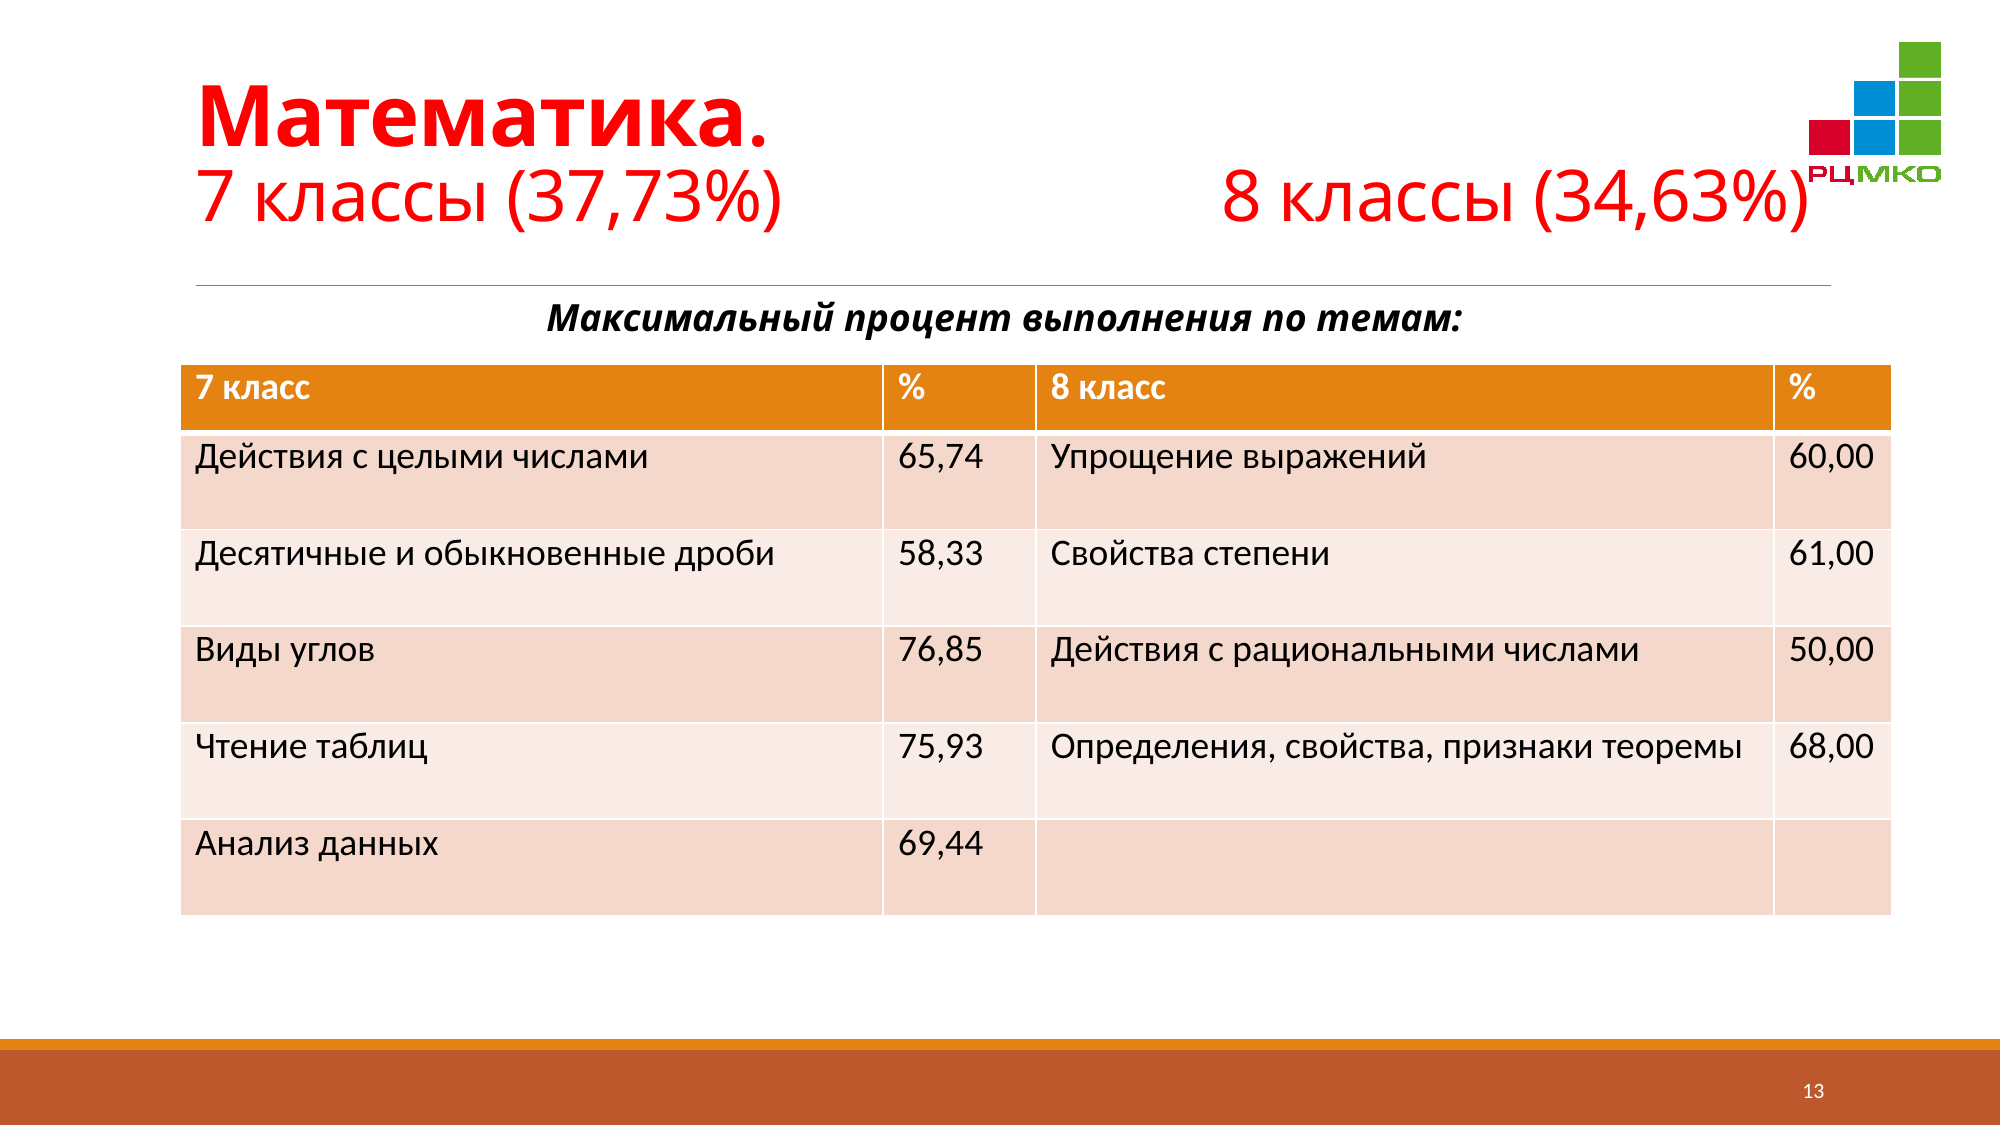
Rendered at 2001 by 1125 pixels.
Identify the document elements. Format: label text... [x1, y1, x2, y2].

table_cell 68,00 [1775, 724, 1891, 818]
title Математика. 7 классы (37,73%) 8 классы (34,63%) [180, 47, 1830, 244]
table_cell Упрощение выражений [1037, 436, 1773, 529]
table_cell Свойства степени [1037, 530, 1773, 625]
table_cell 50,00 [1775, 627, 1891, 722]
picture [1809, 41, 1941, 185]
text_box Максимальный процент выполнения по темам: [531, 286, 1479, 347]
table_cell 75,93 [884, 724, 1035, 818]
table_cell Виды углов [181, 627, 882, 722]
table_cell 76,85 [884, 627, 1035, 722]
table_cell 58,33 [884, 530, 1035, 625]
slide_number 13 [1624, 1059, 1840, 1120]
table_cell Десятичные и обыкновенные дроби [181, 530, 882, 625]
table_cell Определения, свойства, признаки теоремы [1037, 724, 1773, 818]
table_cell 60,00 [1775, 436, 1891, 529]
table_cell 61,00 [1775, 530, 1891, 625]
table_cell Чтение таблиц [181, 724, 882, 818]
table_cell 69,44 [884, 820, 1035, 915]
table_cell [1775, 820, 1891, 915]
table_header % [884, 365, 1035, 430]
table_cell Действия с целыми числами [181, 436, 882, 529]
table_header 7 класс [181, 365, 882, 430]
table_cell Действия с рациональными числами [1037, 627, 1773, 722]
table_cell [1037, 820, 1773, 915]
table_header % [1775, 365, 1891, 430]
table_cell 65,74 [884, 436, 1035, 529]
table_header 8 класс [1037, 365, 1773, 430]
table_cell Анализ данных [181, 820, 882, 915]
